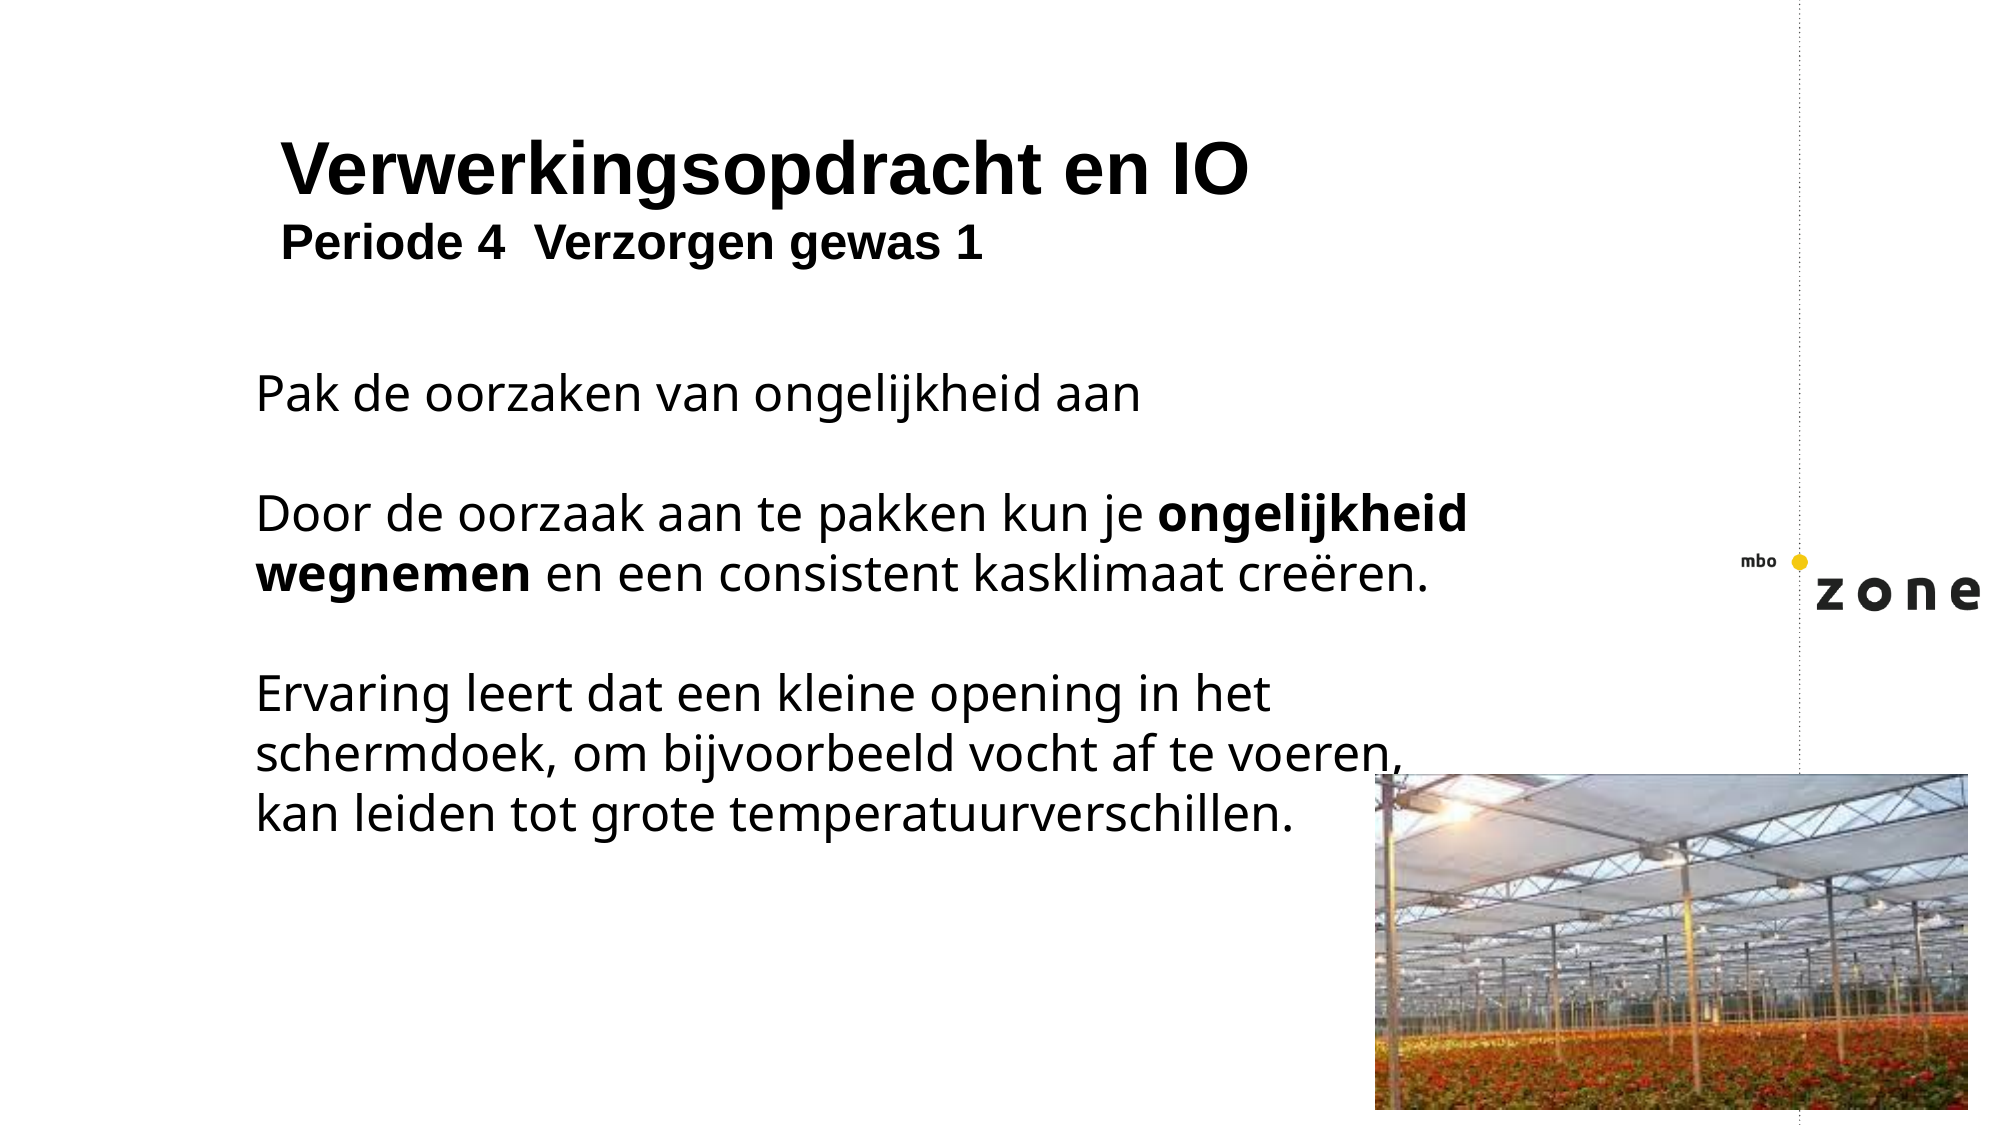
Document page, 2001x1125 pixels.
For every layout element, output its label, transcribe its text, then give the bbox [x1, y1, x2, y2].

text_box Verwerkingsopdracht en IO Periode 4 Verzorgen gewas 1 [265, 112, 1267, 338]
picture [1375, 0, 2001, 1125]
text_box Pak de oorzaken van ongelijkheid aan Door de oorzaak aan te pakken kun je ongelijkheid wegnemen en een consistent kasklimaat creëren. Ervaring leert dat een kleine opening in het schermdoek, om bijvoorbeeld vocht af te voeren, kan leiden tot grote temperatuurverschillen. [240, 354, 1497, 849]
